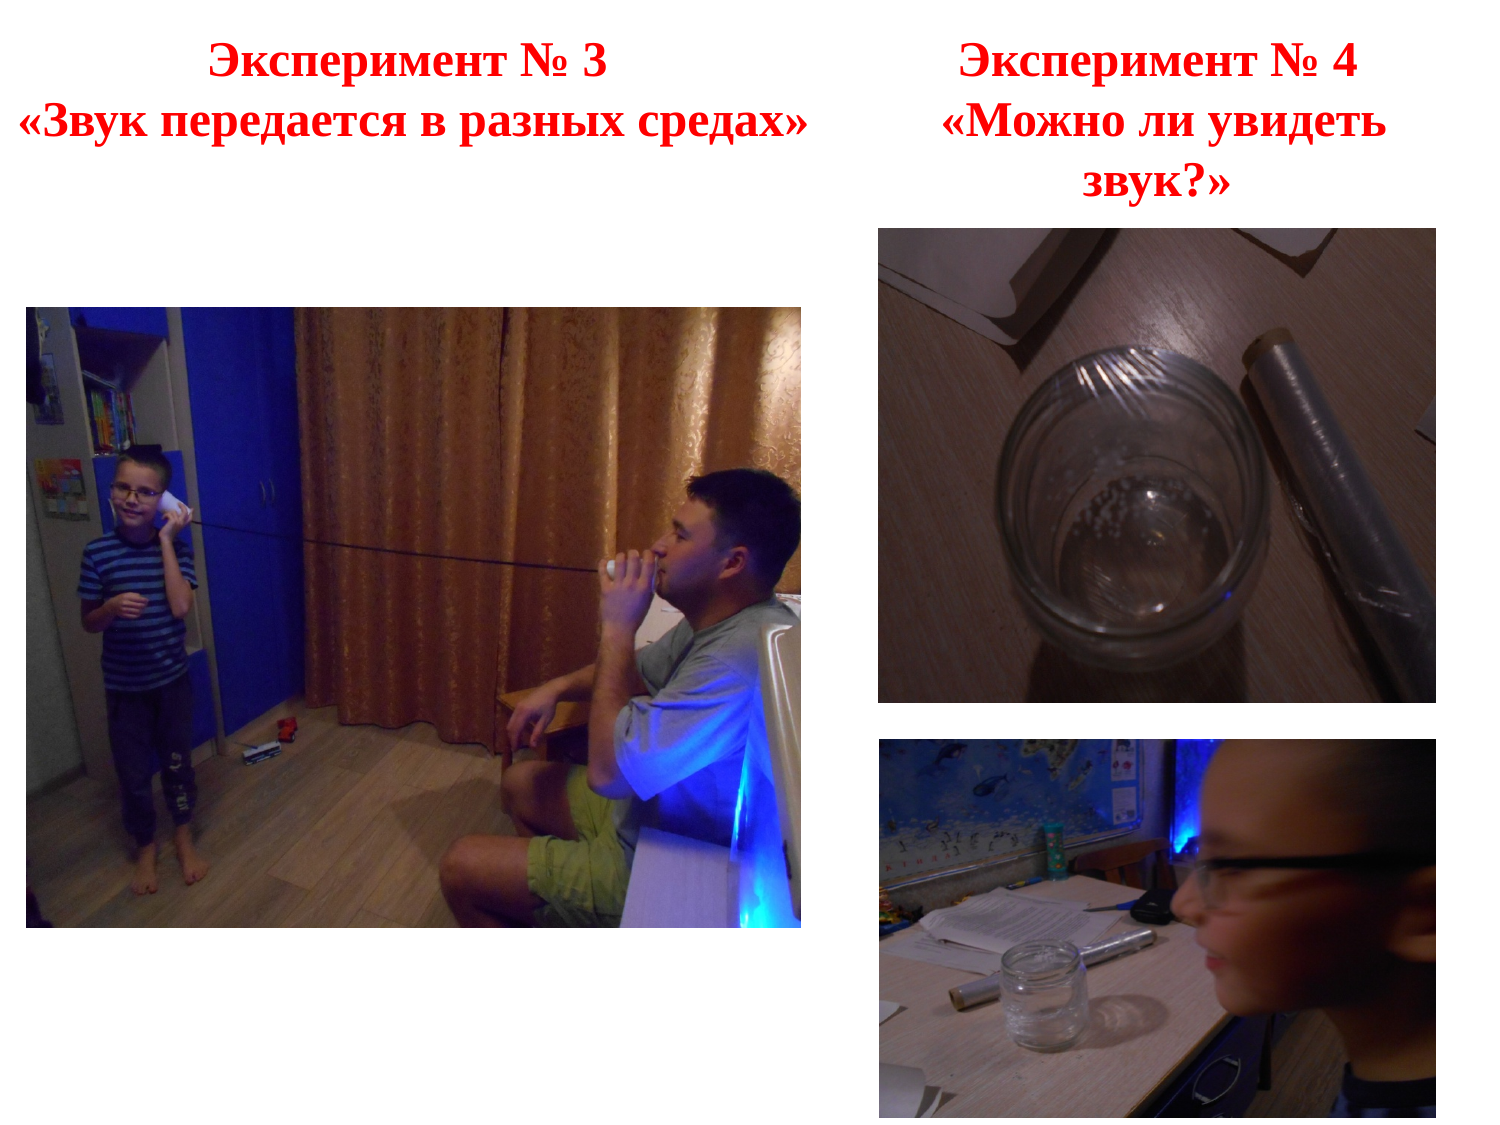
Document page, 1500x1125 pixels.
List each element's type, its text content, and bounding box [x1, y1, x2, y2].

list Эксперимент № 4 «Можно ли увидеть звук?» [867, 19, 1448, 762]
picture [878, 228, 1437, 703]
picture [26, 307, 801, 929]
title Эксперимент № 3 «Звук передается в разных средах» [0, 0, 892, 173]
picture [878, 739, 1437, 1118]
